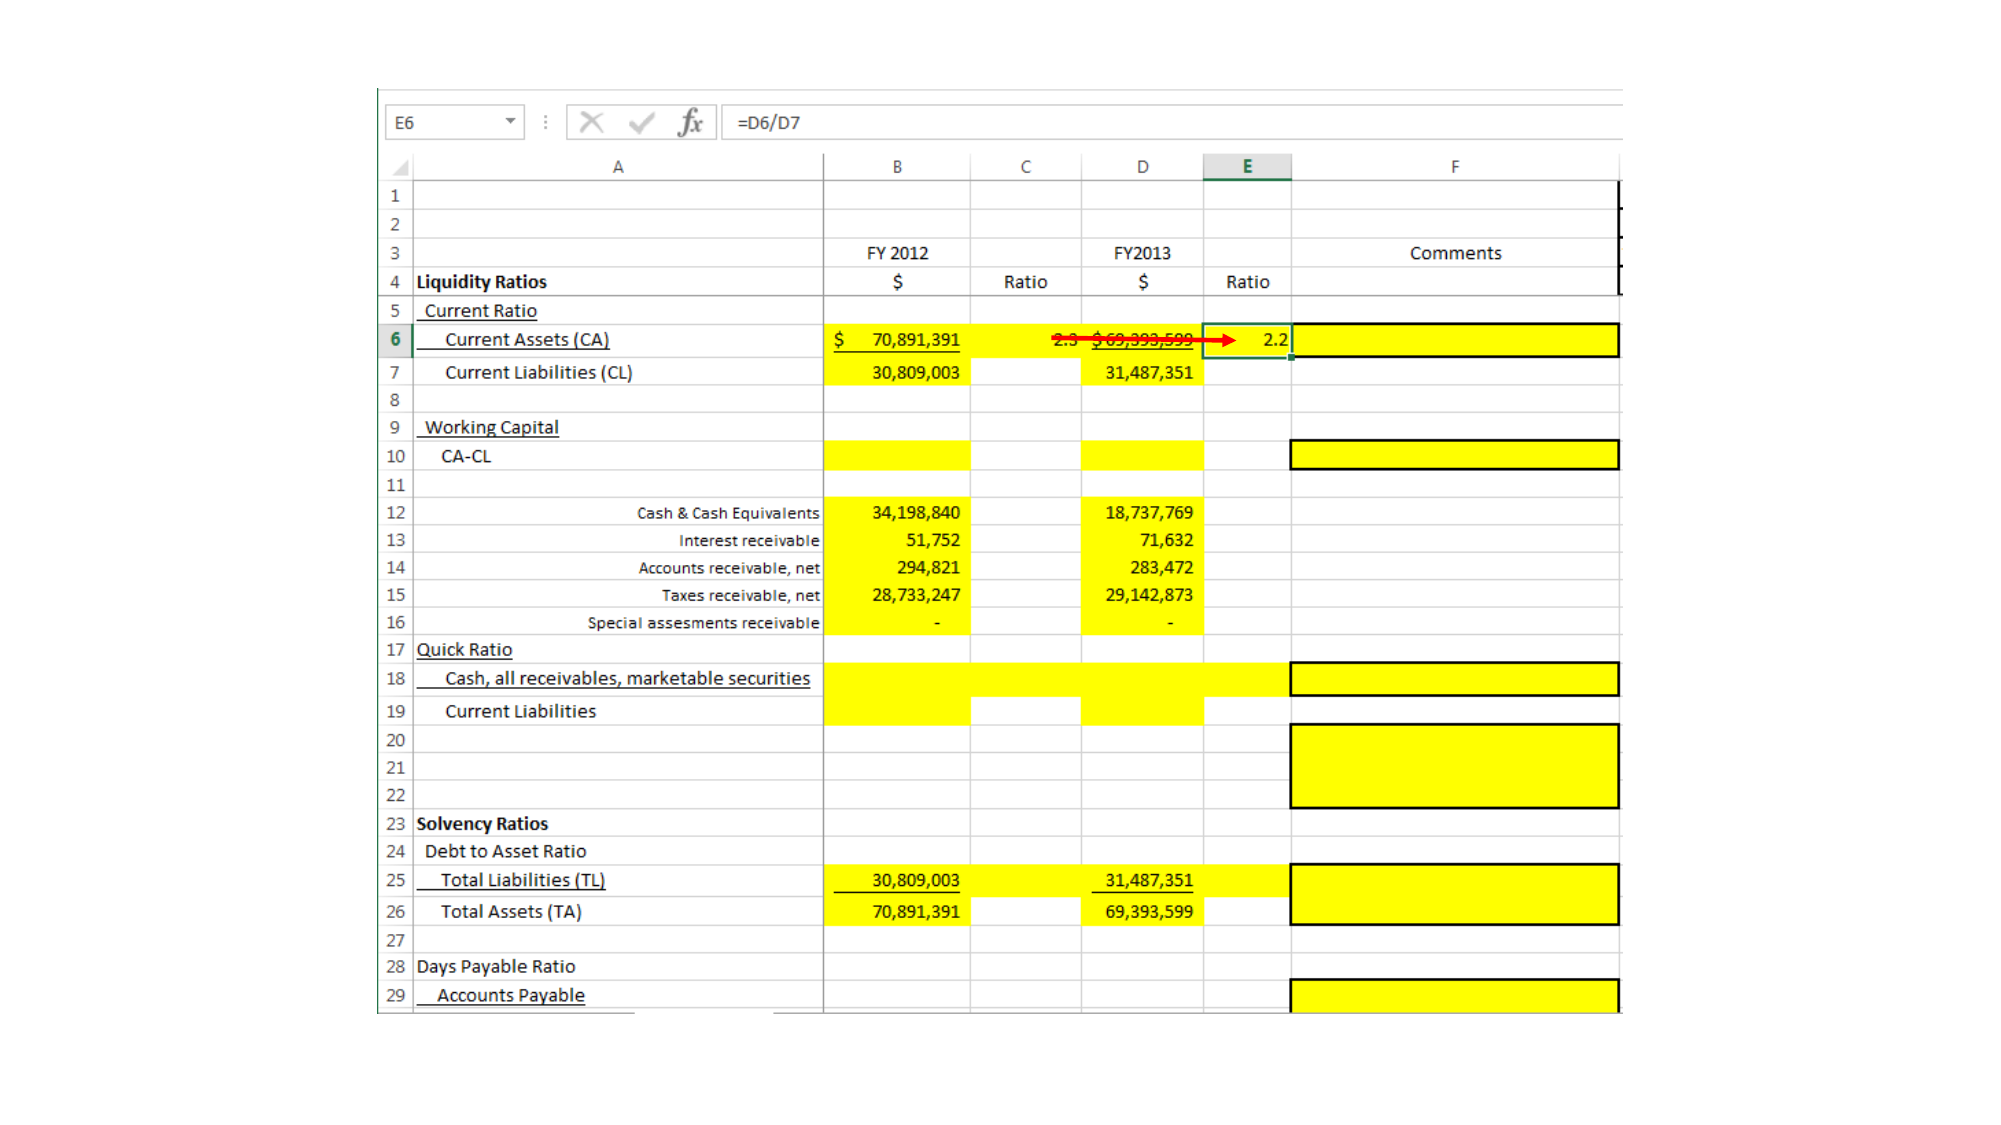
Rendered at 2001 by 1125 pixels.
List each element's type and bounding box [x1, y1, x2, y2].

list [377, 88, 1623, 1014]
text_box [1051, 337, 1237, 341]
